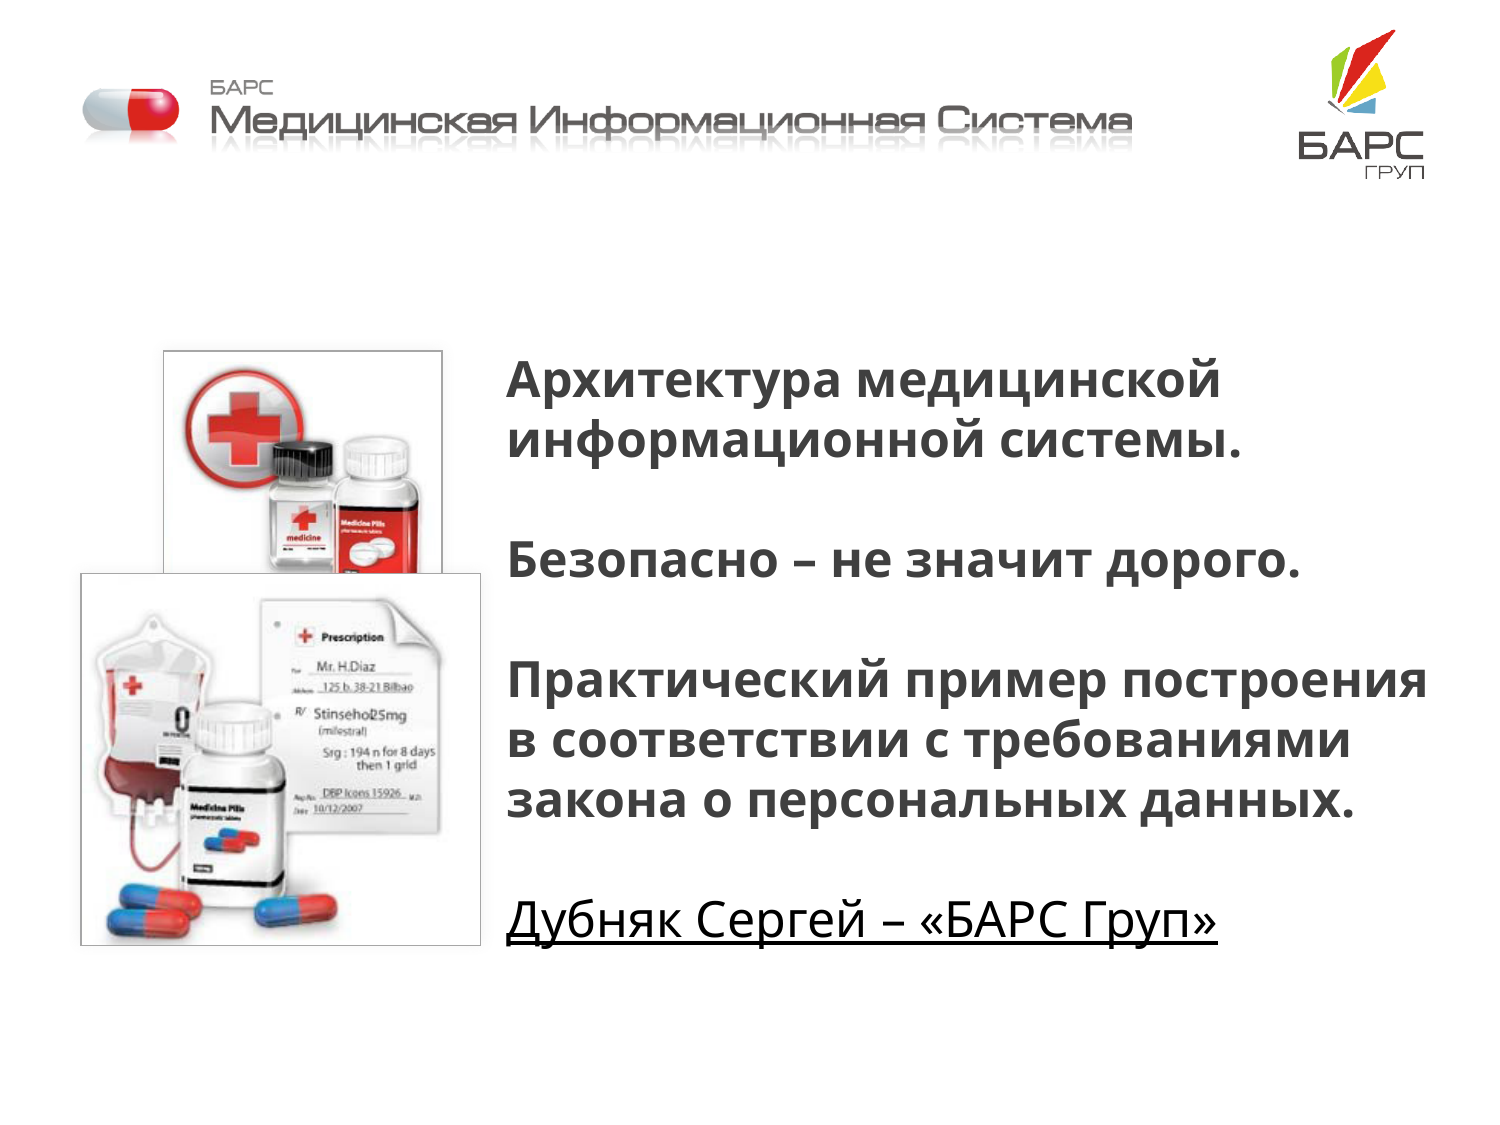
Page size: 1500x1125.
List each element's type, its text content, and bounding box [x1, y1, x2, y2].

picture [81, 80, 1133, 165]
picture [81, 351, 481, 945]
text_box Архитектура медицинской информационной системы. Безопасно – не значит дорого. Практический пример построения в соответствии с требованиями закона о персональных данных. Дубняк Сергей – «БАРС Груп» [492, 339, 1477, 955]
picture [1253, 0, 1466, 212]
